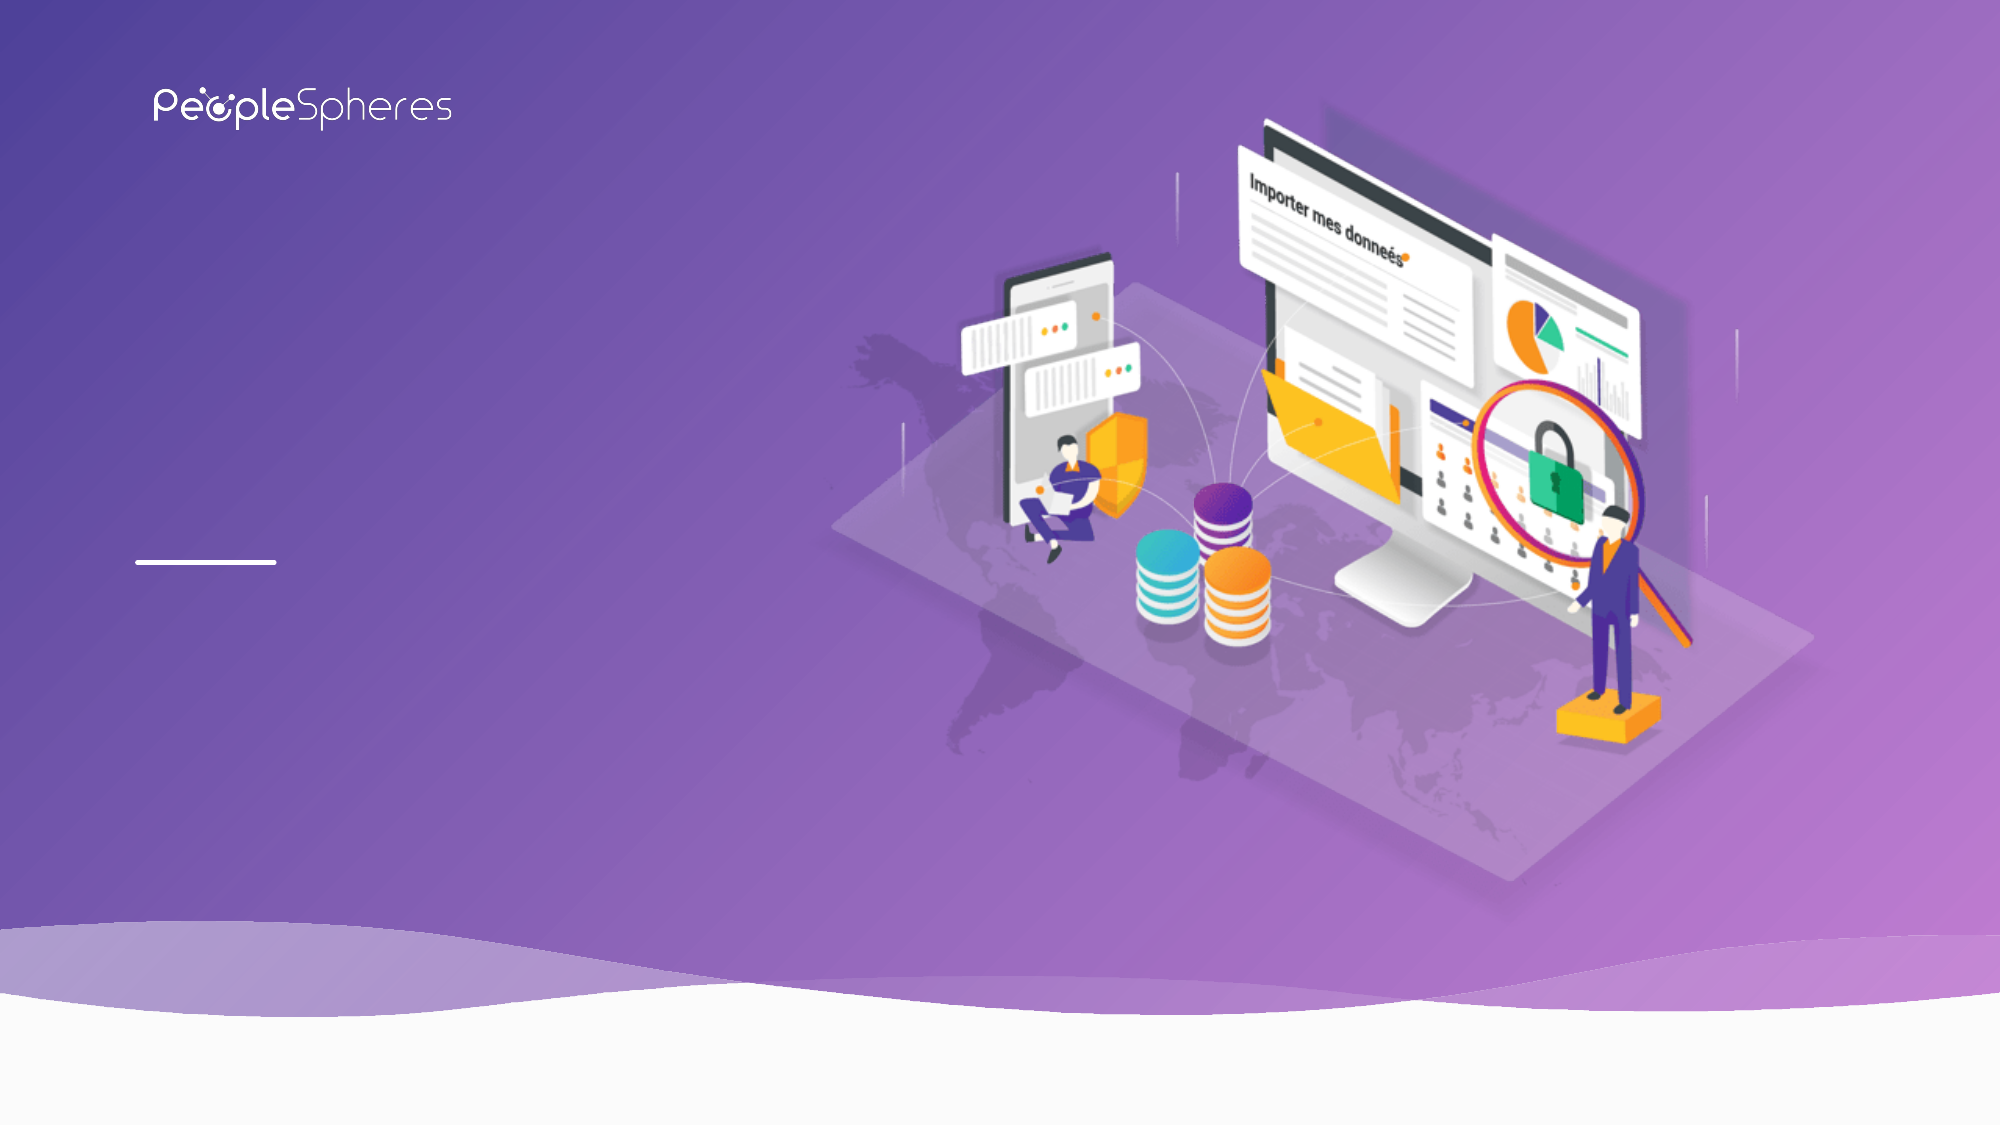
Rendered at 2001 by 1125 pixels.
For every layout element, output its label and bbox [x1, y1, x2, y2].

picture [781, 85, 1876, 930]
picture [154, 87, 452, 133]
